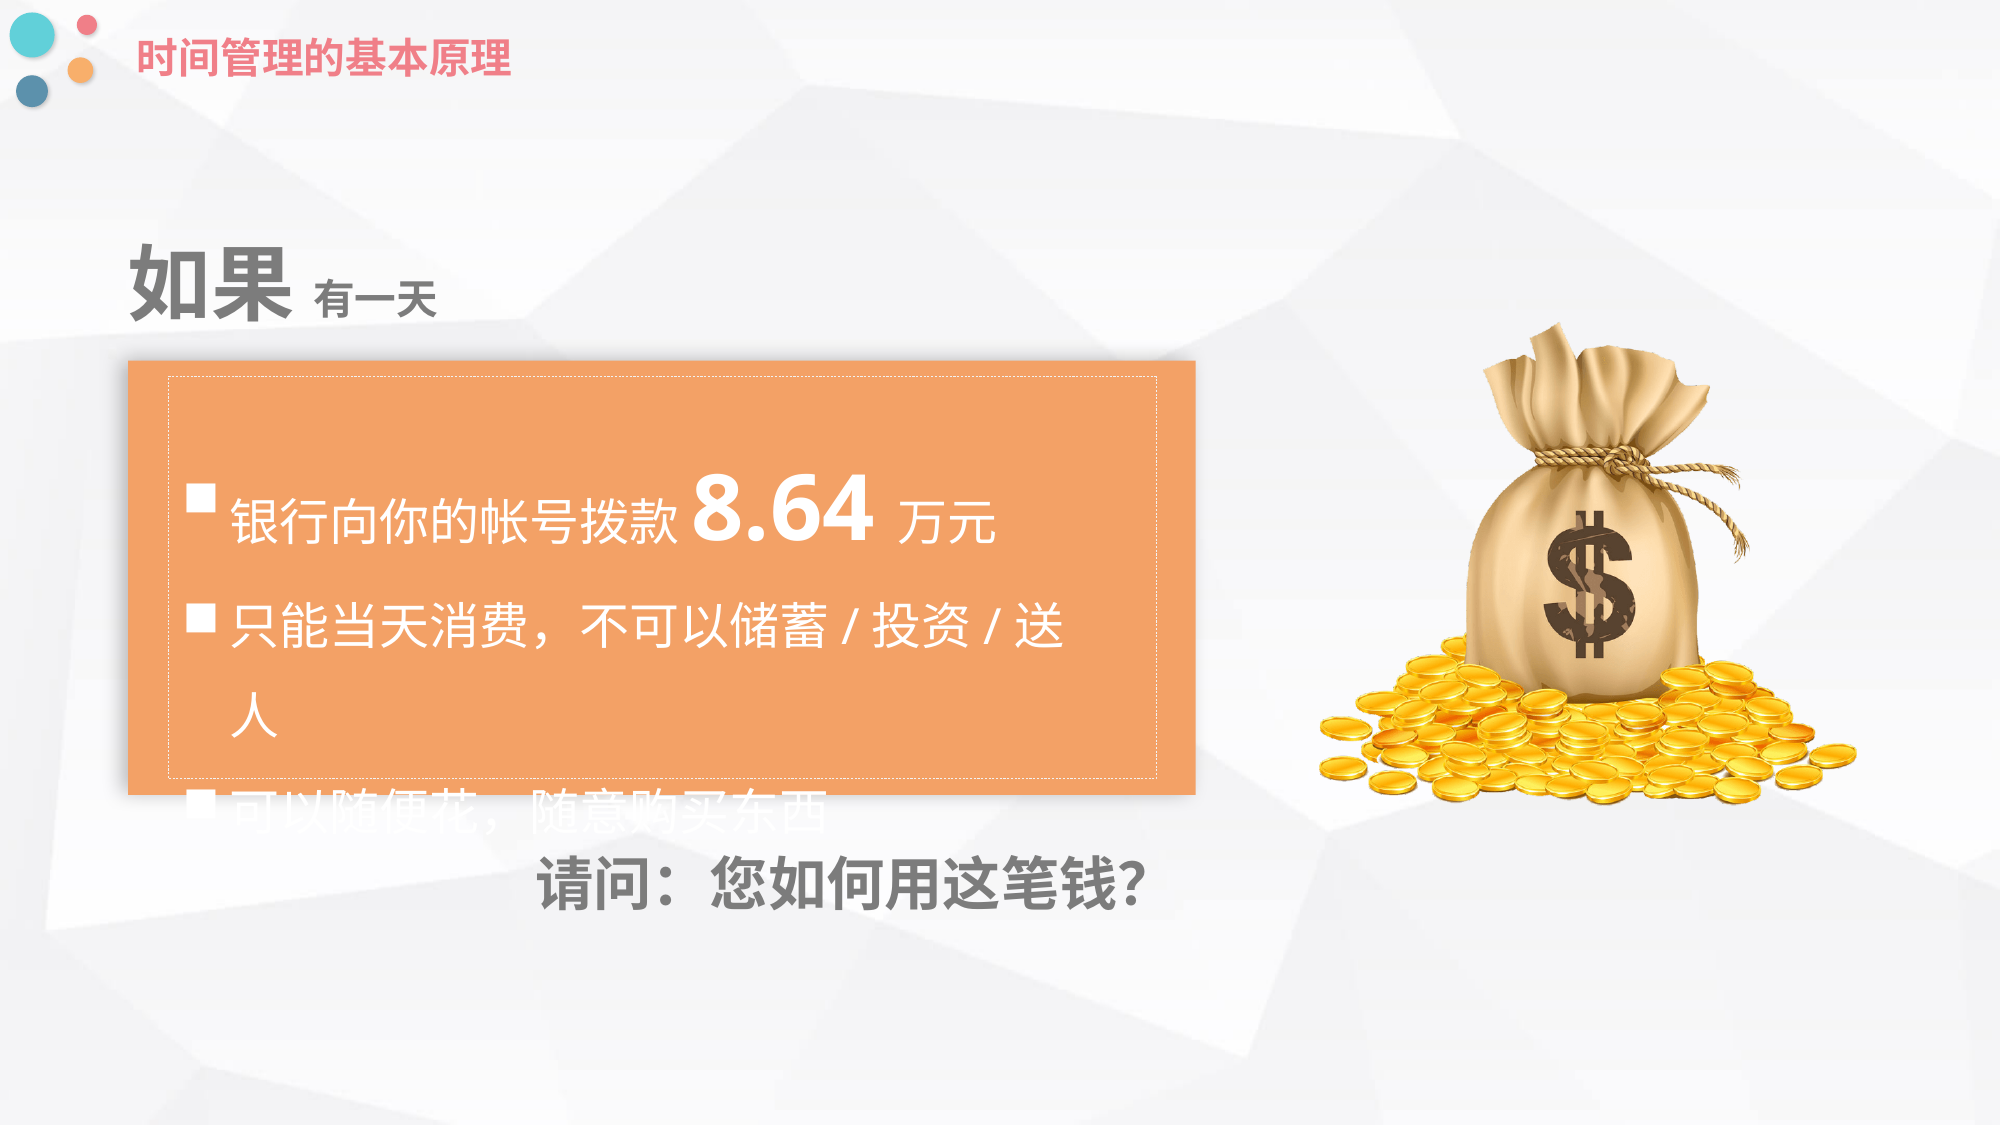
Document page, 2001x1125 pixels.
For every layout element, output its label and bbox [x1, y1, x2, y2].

picture [0, 0, 2000, 1125]
text_box [128, 360, 1196, 795]
